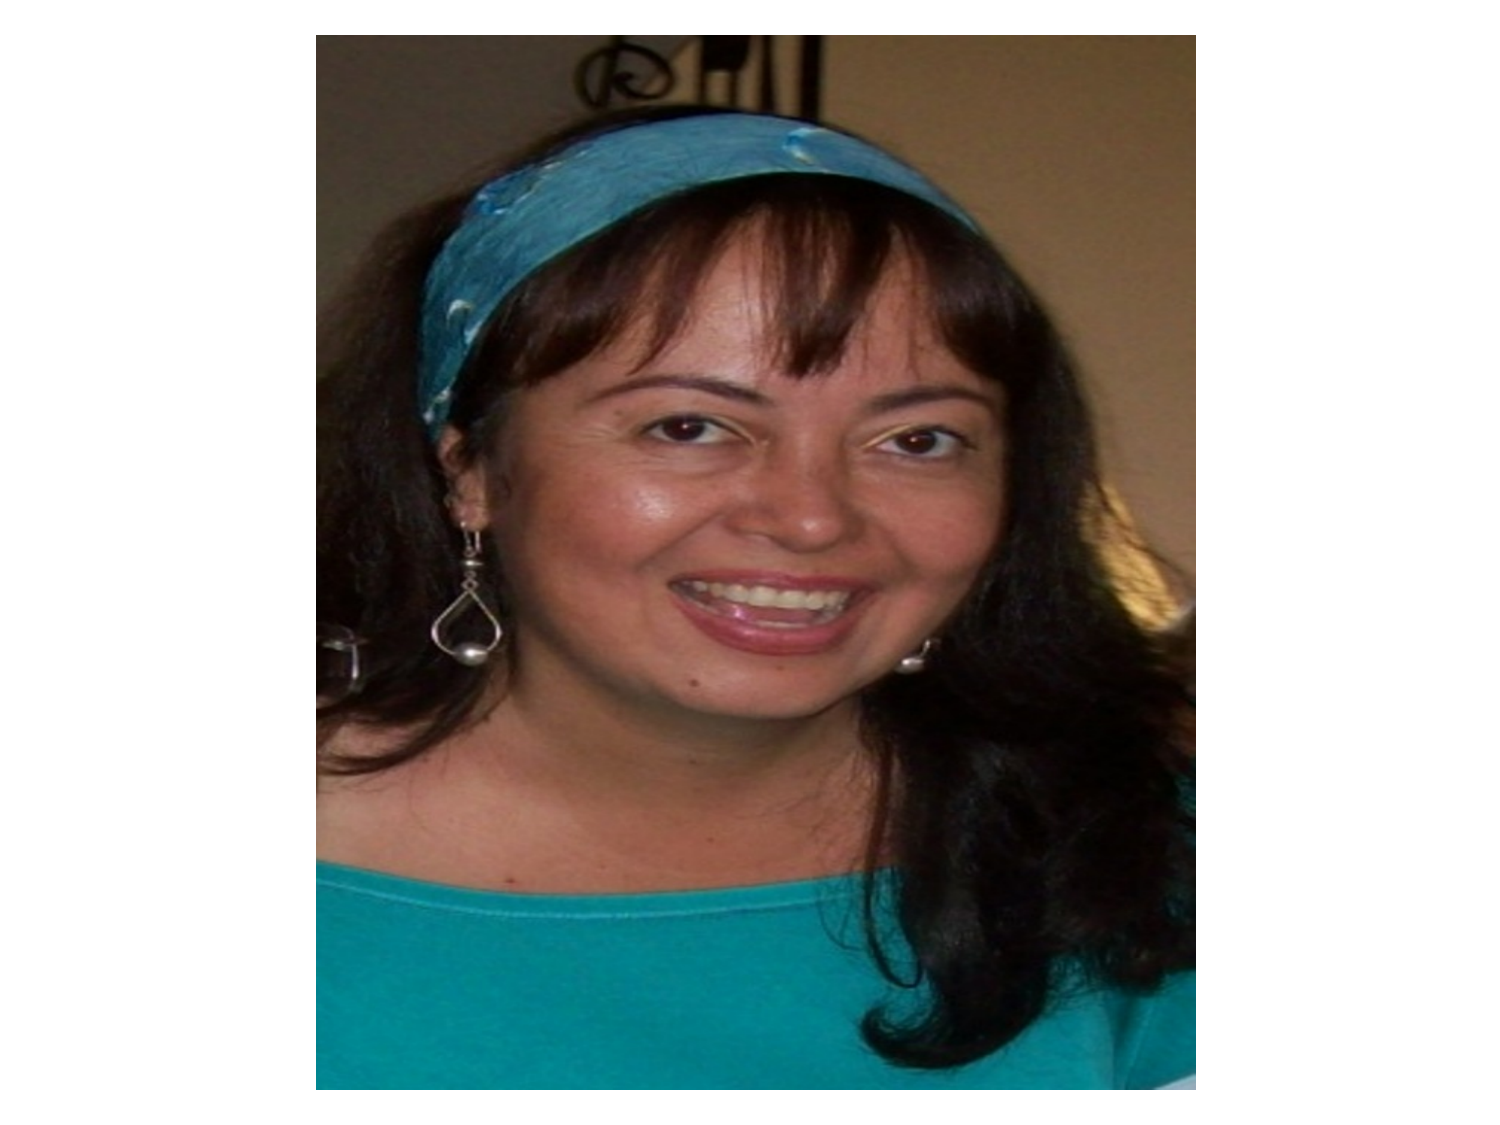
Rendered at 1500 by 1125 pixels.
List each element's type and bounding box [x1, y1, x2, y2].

picture [316, 34, 1196, 1091]
